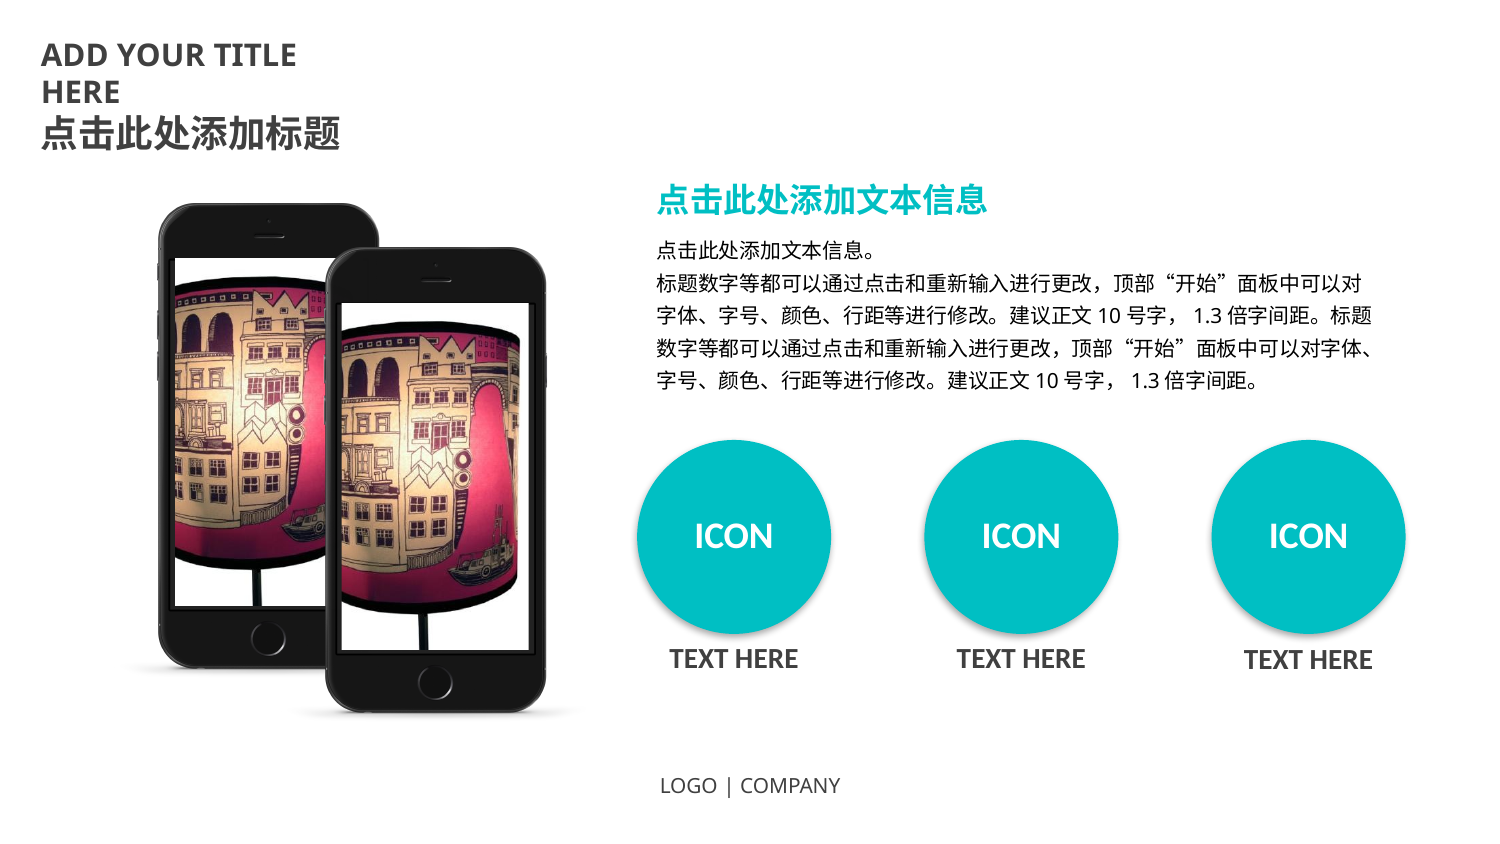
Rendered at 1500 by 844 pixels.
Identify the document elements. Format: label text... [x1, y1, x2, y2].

text_box 点击此处添加文本信息。 标题数字等都可以通过点击和重新输入进行更改，顶部“开始”面板中可以对字体、字号、颜色、行距等进行修改。建议正文10号字，1.3倍字间距。标题数字等都可以通过点击和重新输入进行更改，顶部“开始”面板中可以对字体、字号、颜色、行距等进行修改。建议正文10号字，1.3倍字间距。 [641, 223, 1389, 400]
text_box TEXT HERE [941, 632, 1101, 682]
text_box ICON [1210, 439, 1407, 633]
text_box 点击此处添加文本信息 [642, 171, 1027, 227]
picture [107, 183, 608, 763]
text_box LOGO | COMPANY [644, 765, 856, 806]
text_box ICON [636, 439, 832, 632]
text_box ICON [923, 439, 1120, 632]
text_box TEXT HERE [1229, 633, 1389, 683]
text_box TEXT HERE [654, 632, 814, 682]
text_box ADD YOUR TITLE HERE 点击此处添加标题 [25, 27, 379, 163]
